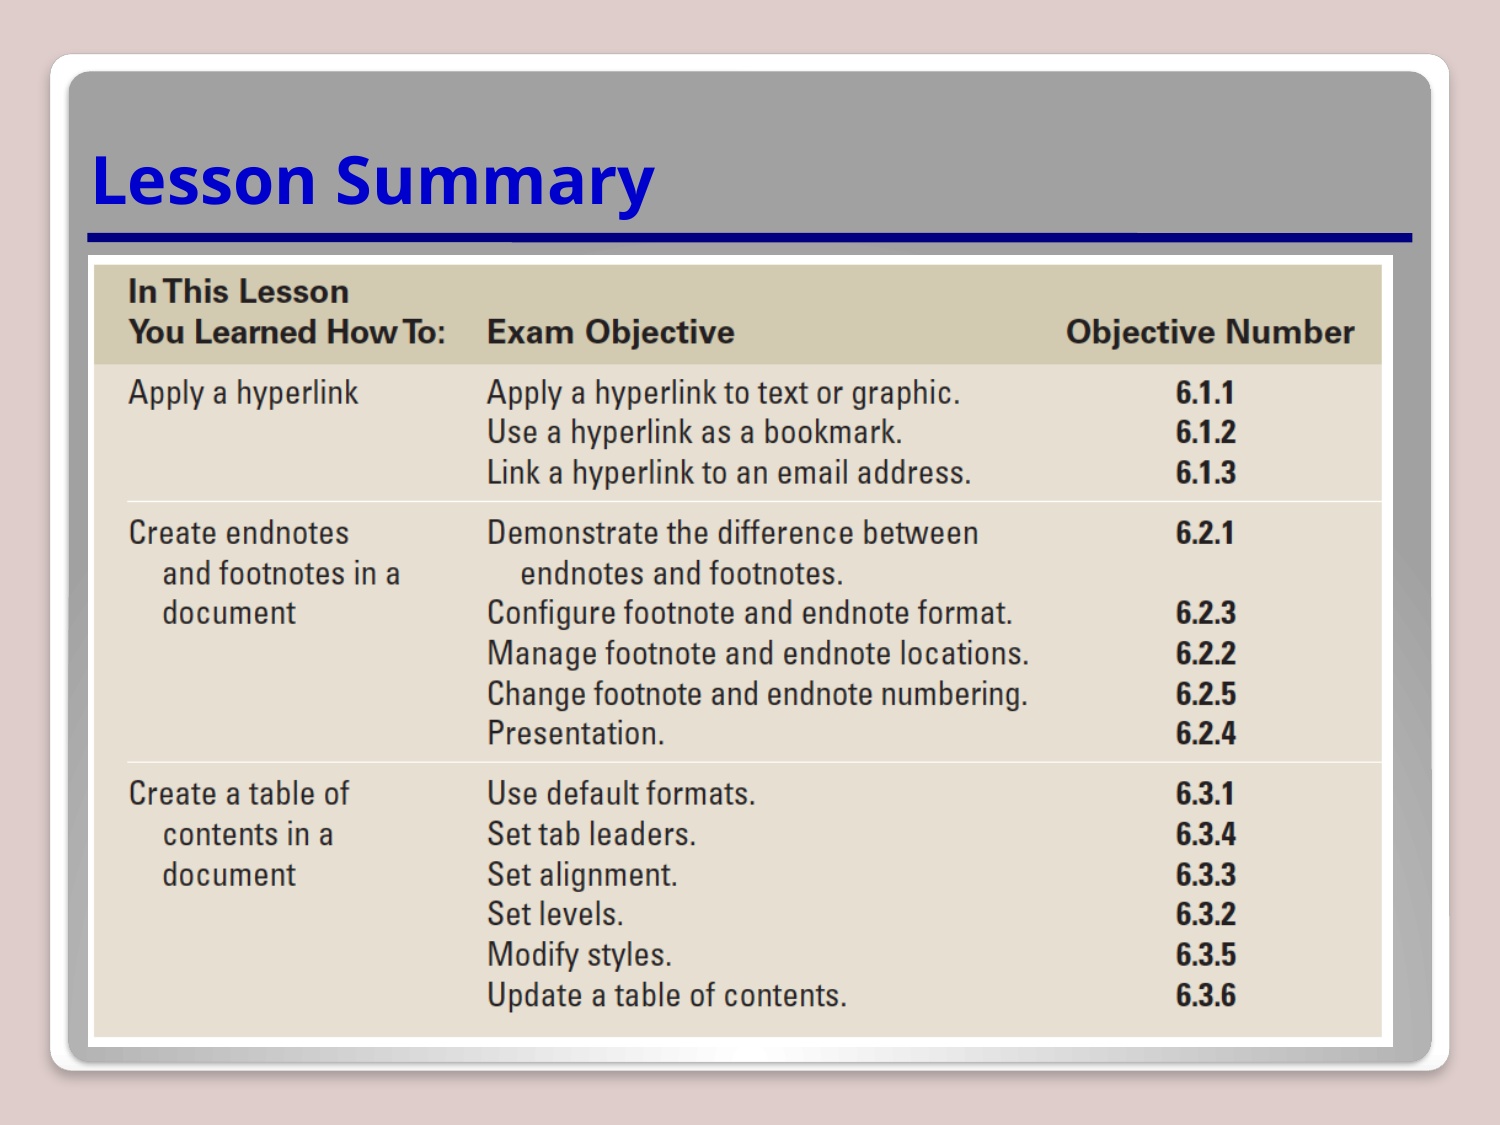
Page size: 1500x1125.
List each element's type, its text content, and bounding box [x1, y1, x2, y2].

title Lesson Summary [74, 74, 1426, 226]
picture [88, 255, 1394, 1048]
